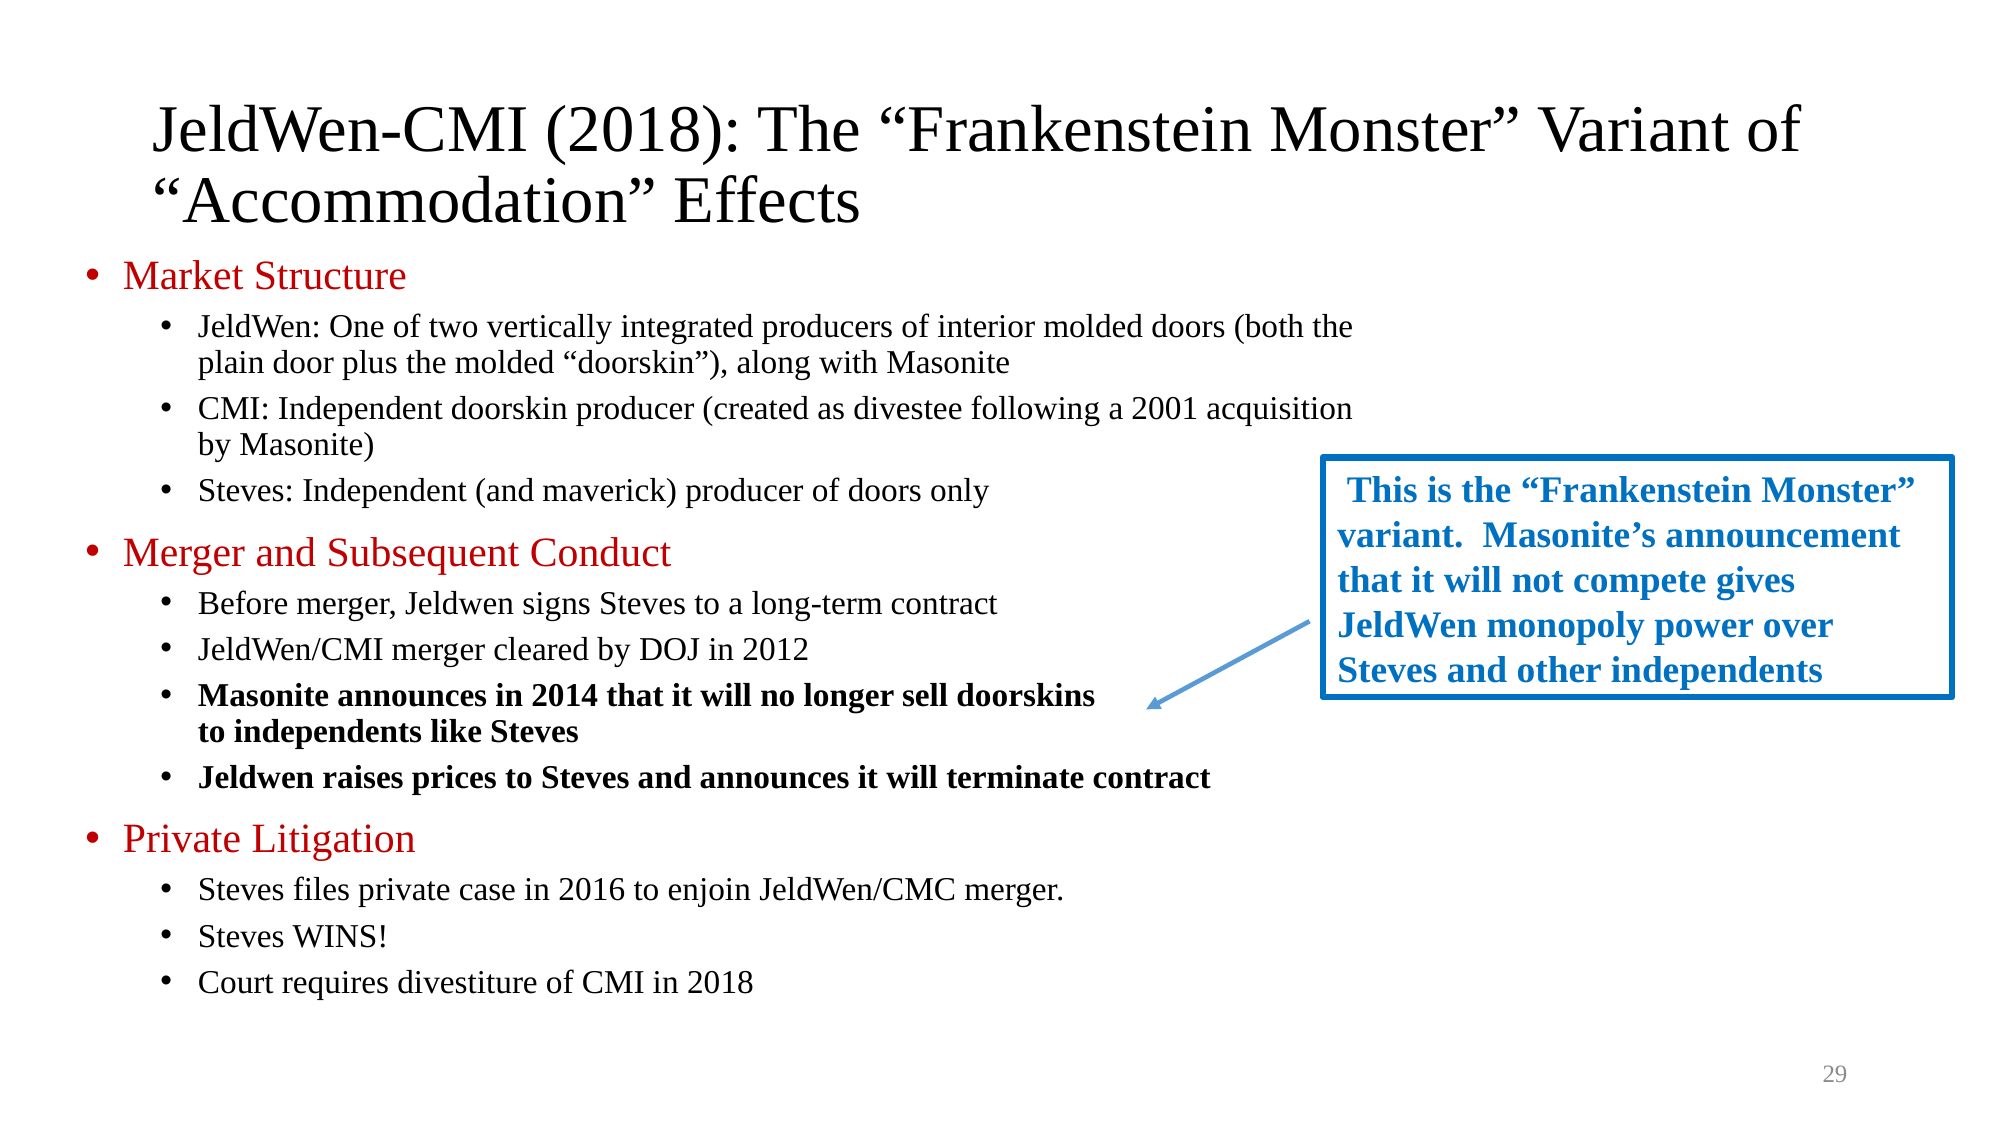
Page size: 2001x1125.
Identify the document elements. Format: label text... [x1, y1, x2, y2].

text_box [1146, 621, 1310, 710]
text_box This is the “Frankenstein Monster” variant. Masonite’s announcement that it will not compete gives JeldWen monopoly power over Steves and other independents [1322, 457, 1953, 698]
slide_number 29 [1412, 1042, 1863, 1103]
title JeldWen-CMI (2018): The “Frankenstein Monster” Variant of “Accommodation” Effects [137, 56, 1863, 275]
list Market Structure JeldWen: One of two vertically integrated producers of interior molded doors (both the plain door plus the molded “doorskin”), along with Masonite CMI: Independent doorskin producer (created as divestee following a 2001 acquisition by Masonite) Steves: Independent (and maverick) producer of doors only Merger and Subsequent Conduct Before merger, Jeldwen signs Steves to a long-term contract JeldWen/CMI merger cleared by DOJ in 2012 Masonite announces in 2014 that it will no longer sell doorskins to independents like Steves Jeldwen raises prices to Steves and announces it will terminate contract Private Litigation Steves files private case in 2016 to enjoin JeldWen/CMC merger. Steves WINS! Court requires divestiture of CMI in 2018 [70, 246, 1371, 1056]
